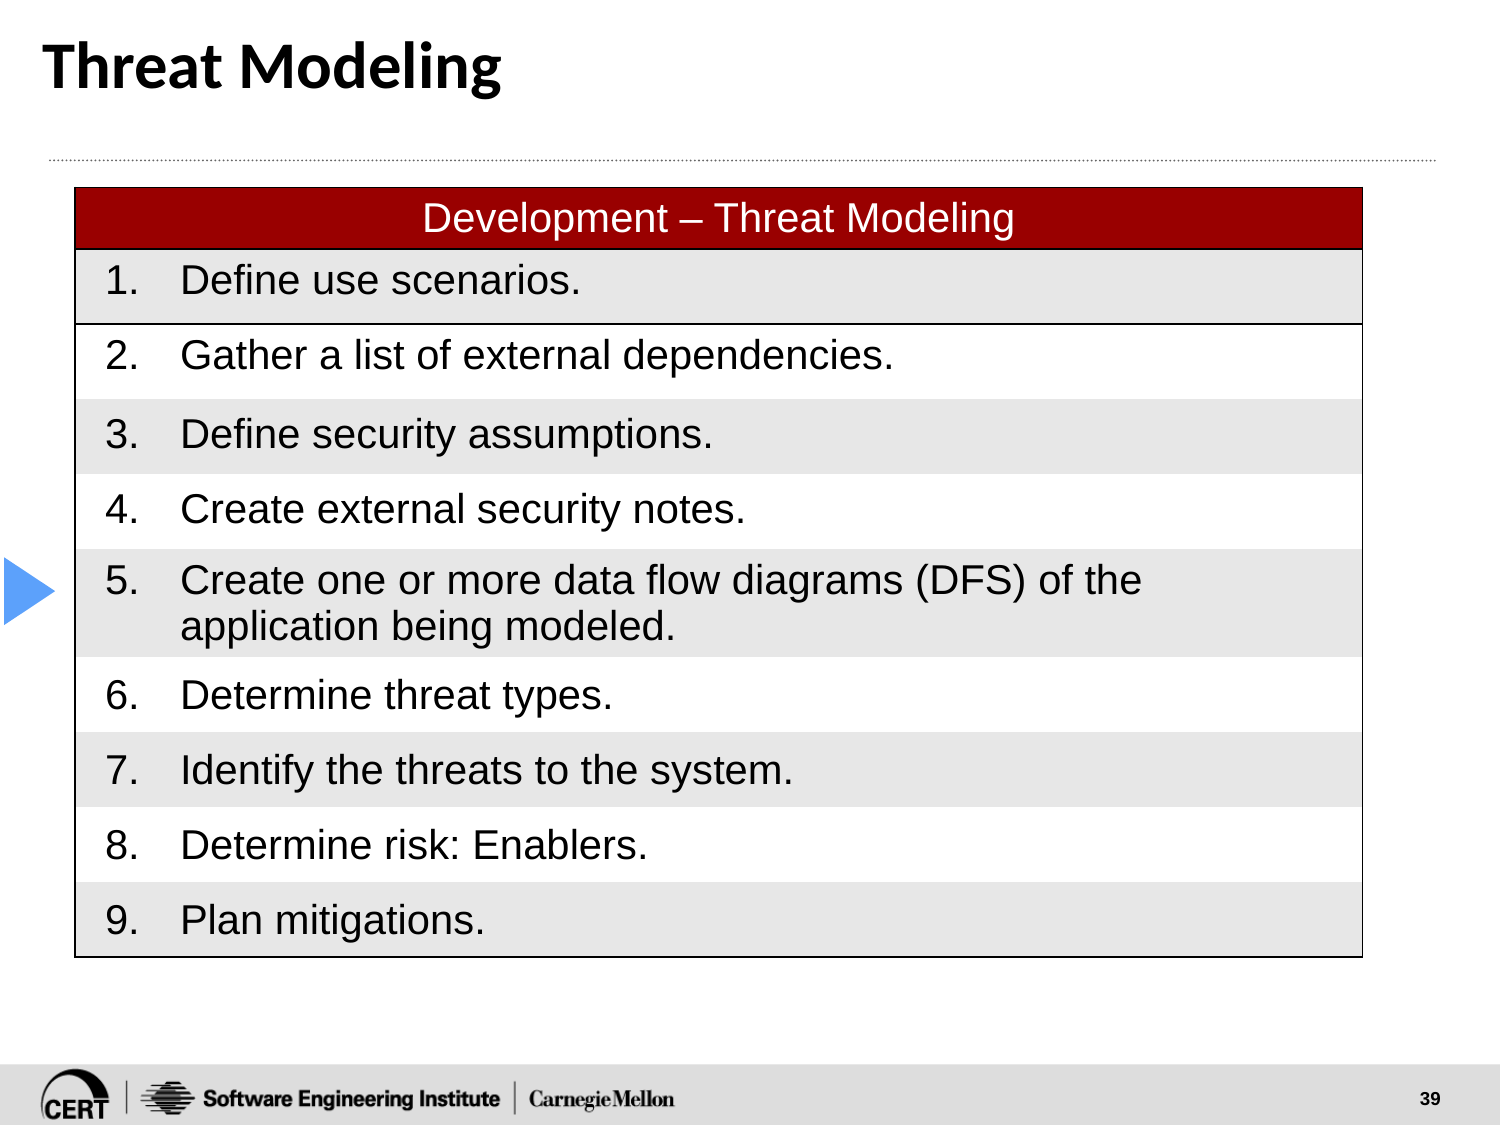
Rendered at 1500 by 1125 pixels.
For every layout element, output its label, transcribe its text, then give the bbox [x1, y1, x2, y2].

table_cell Define use scenarios. [76, 250, 1362, 323]
table_cell Gather a list of external dependencies. [76, 325, 1362, 399]
table_cell Create external security notes. [76, 474, 1362, 549]
table_cell Identify the threats to the system. [76, 732, 1362, 807]
table_header Development – Threat Modeling [76, 188, 1362, 248]
picture [24, 1065, 688, 1125]
table_cell Determine threat types. [76, 657, 1362, 732]
table_cell Plan mitigations. [76, 882, 1362, 956]
table_cell Determine risk: Enablers. [76, 807, 1362, 882]
text_box [4, 557, 56, 626]
table_cell Define security assumptions. [76, 399, 1362, 474]
title Threat Modeling [42, 37, 1434, 155]
table_cell Create one or more data flow diagrams (DFS) of the application being modeled. [76, 549, 1362, 657]
